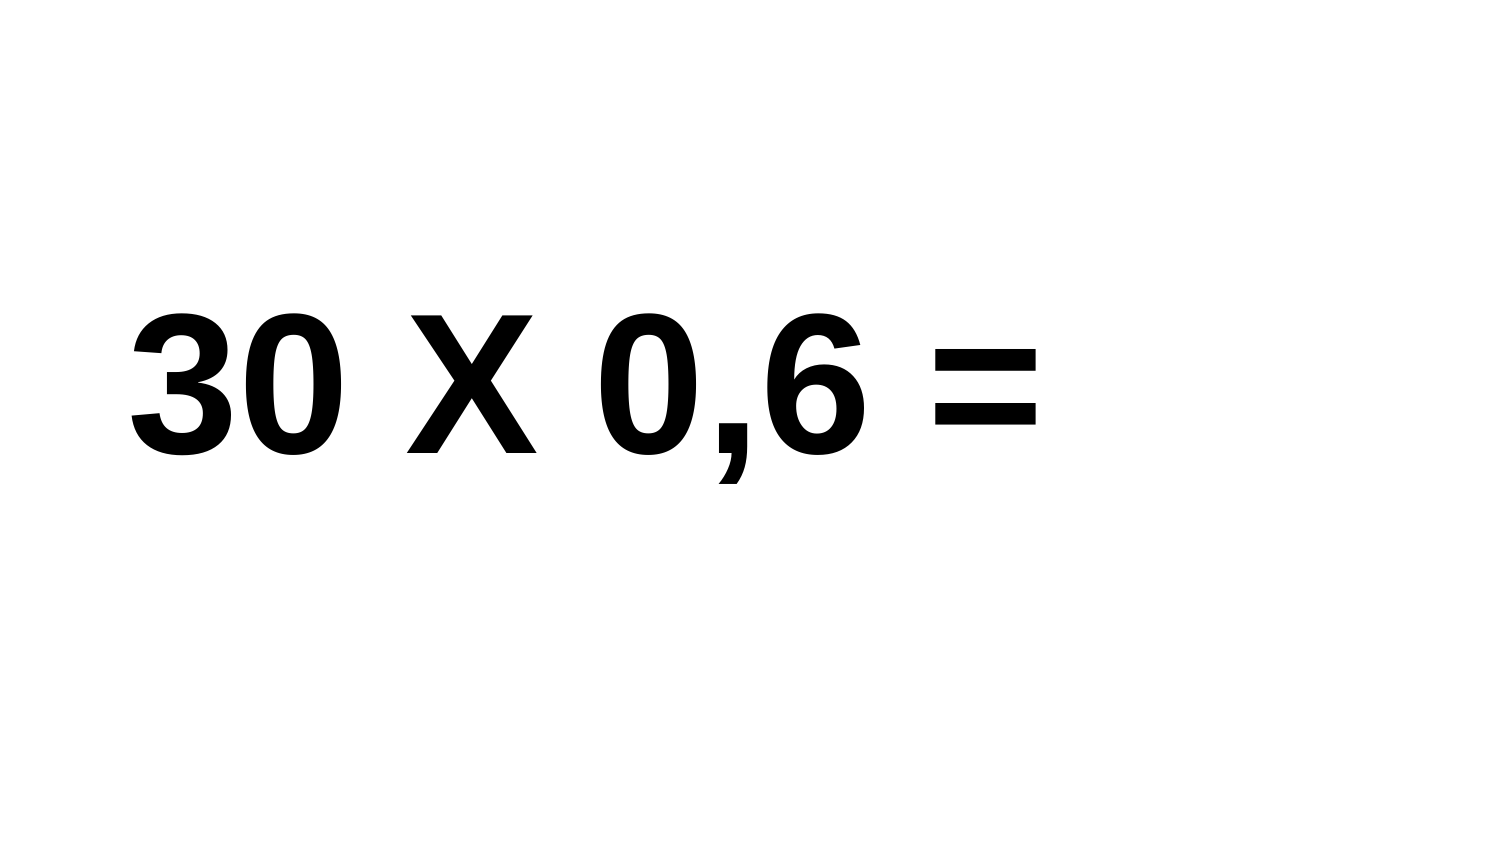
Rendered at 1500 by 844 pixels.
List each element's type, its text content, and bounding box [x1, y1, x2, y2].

text_box 30 X 0,6 = [112, 318, 1388, 509]
